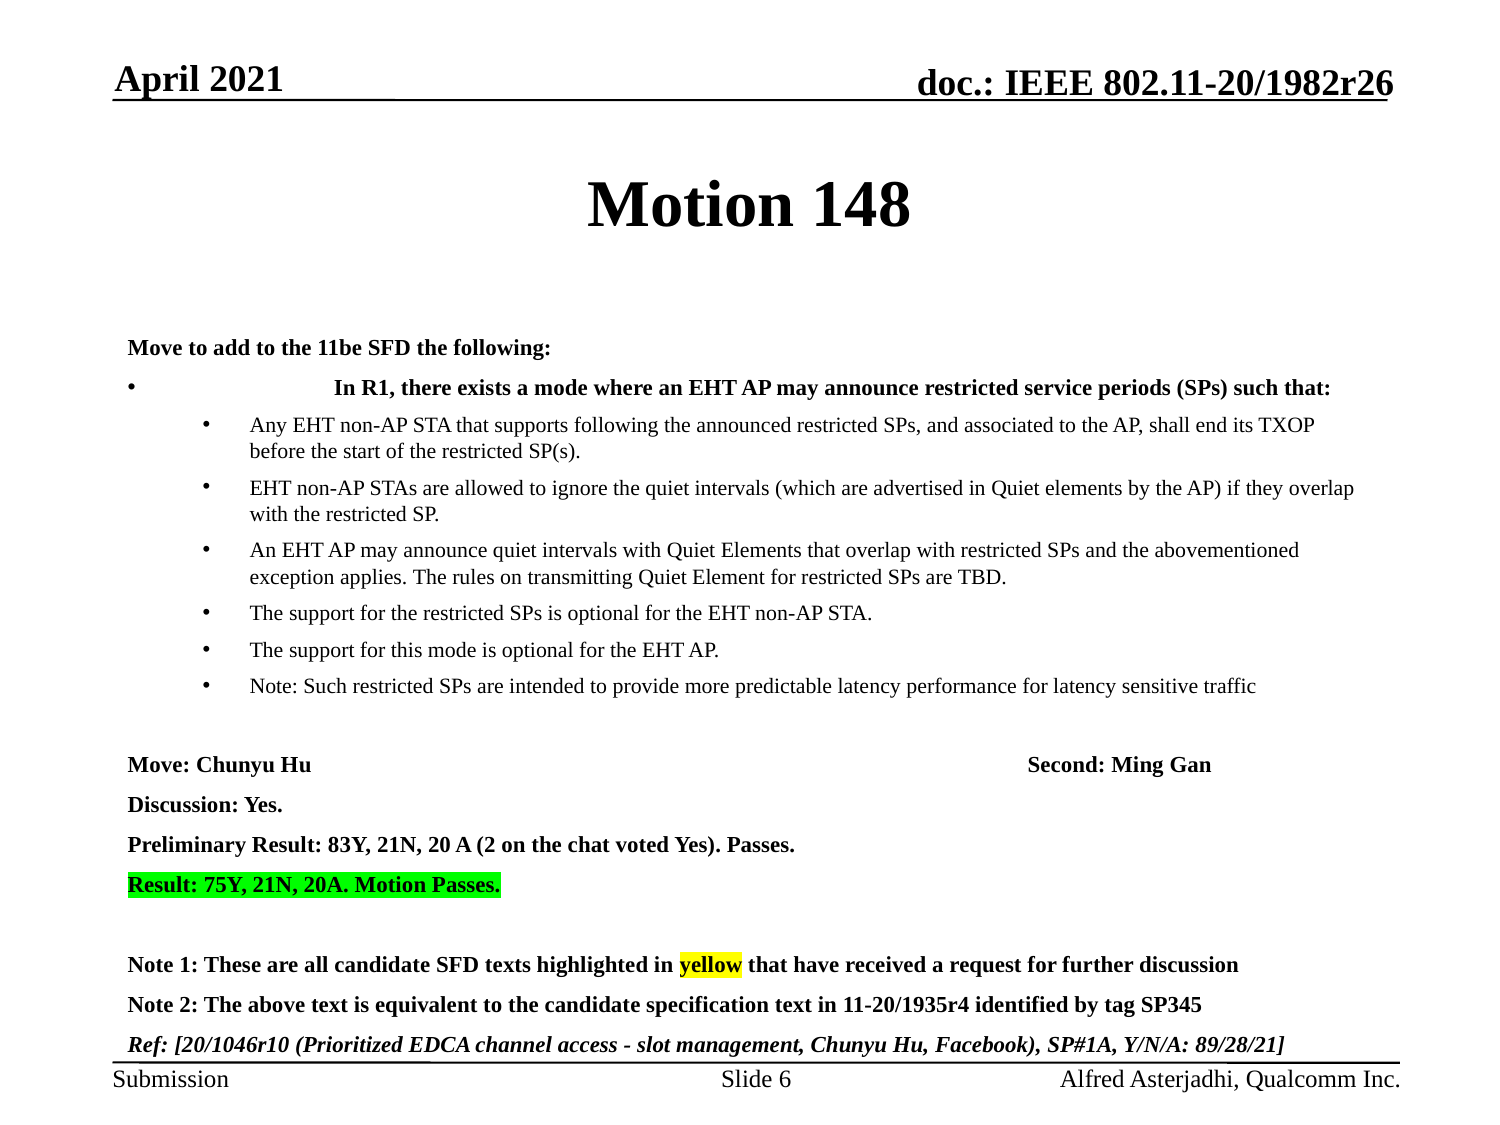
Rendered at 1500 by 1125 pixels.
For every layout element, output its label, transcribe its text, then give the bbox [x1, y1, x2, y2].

footer Alfred Asterjadhi, Qualcomm Inc. [878, 1061, 1402, 1093]
list Move to add to the 11be SFD the following: In R1, there exists a mode where an EHT AP may announce restricted service periods (SPs) such that: Any EHT non-AP STA that supports following the announced restricted SPs, and associated to the AP, shall end its TXOP before the start of the restricted SP(s). EHT non-AP STAs are allowed to ignore the quiet intervals (which are advertised in Quiet elements by the AP) if they overlap with the restricted SP. An EHT AP may announce quiet intervals with Quiet Elements that overlap with restricted SPs and the abovementioned exception applies. The rules on transmitting Quiet Element for restricted SPs are TBD. The support for the restricted SPs is optional for the EHT non-AP STA. The support for this mode is optional for the EHT AP. Note: Such restricted SPs are intended to provide more predictable latency performance for latency sensitive traffic Move: Chunyu Hu Second: Ming Gan Discussion: Yes. Preliminary Result: 83Y, 21N, 20 A (2 on the chat voted Yes). Passes. Result: 75Y, 21N, 20A. Motion Passes. Note 1: These are all candidate SFD texts highlighted in yellow that have received a request for further discussion Note 2: The above text is equivalent to the candidate specification text in 11-20/1935r4 identified by tag SP345 Ref: [20/1046r10 (Prioritized EDCA channel access - slot management, Chunyu Hu, Facebook), SP#1A, Y/N/A: 89/28/21] [112, 324, 1388, 1063]
slide_number Slide 6 [712, 1061, 800, 1123]
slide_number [114, 54, 423, 100]
title Motion 148 [112, 112, 1388, 288]
